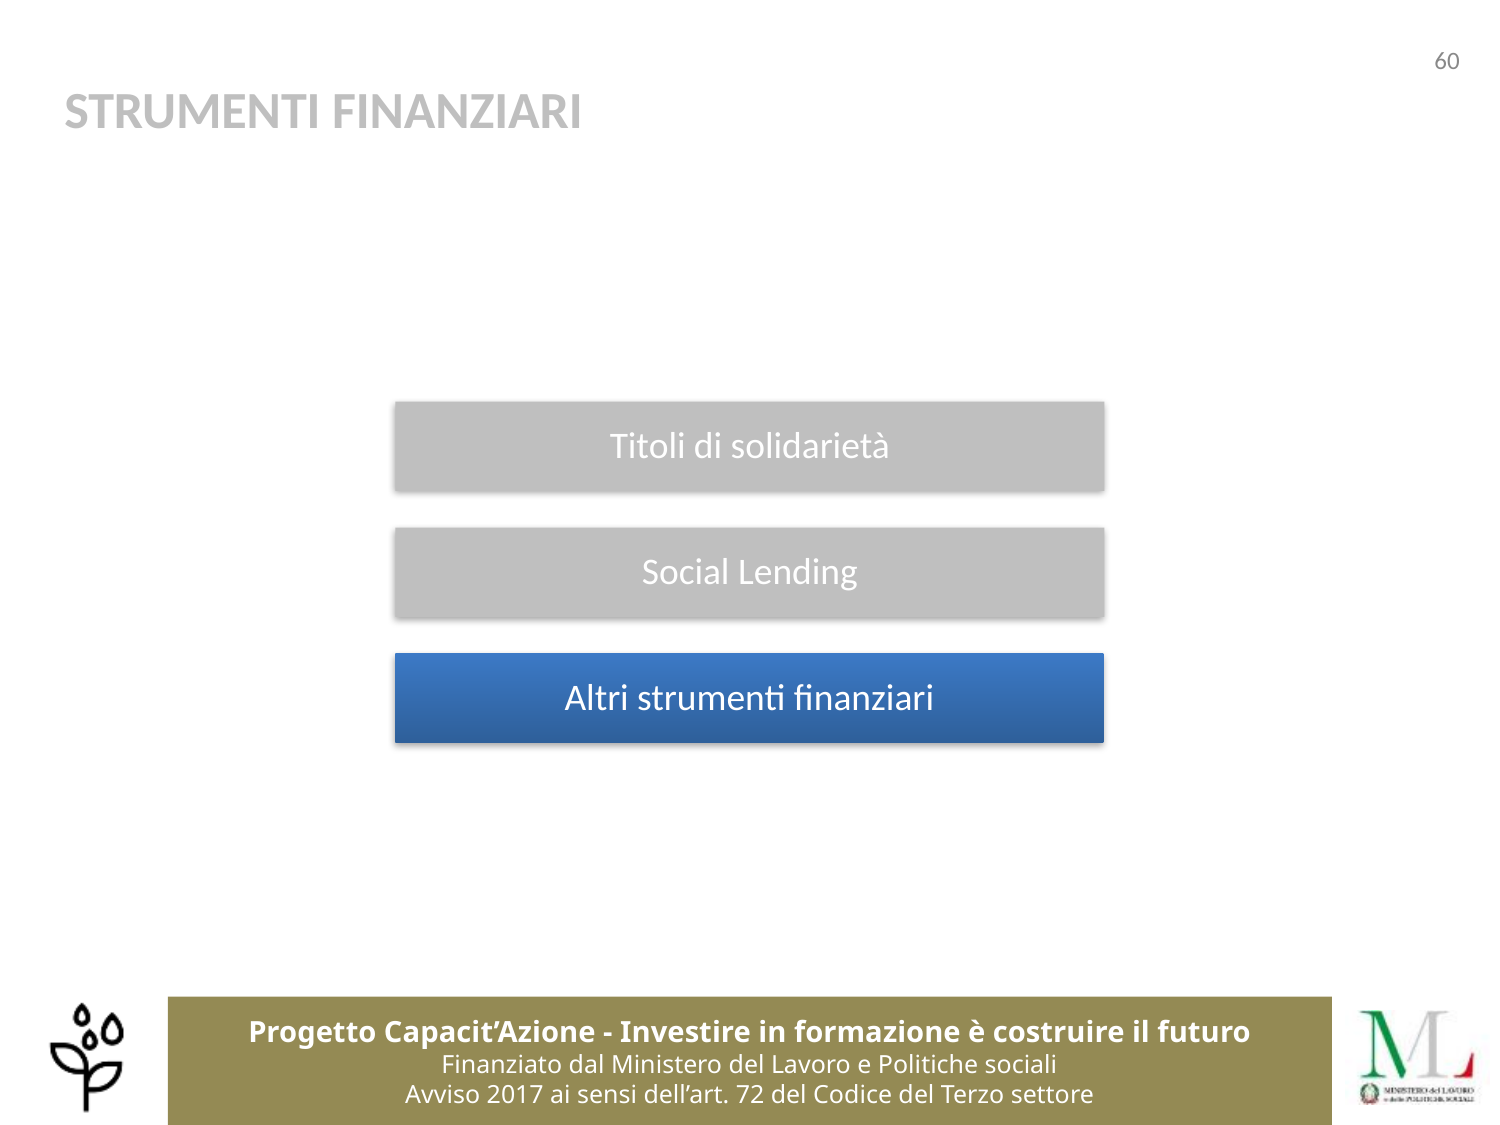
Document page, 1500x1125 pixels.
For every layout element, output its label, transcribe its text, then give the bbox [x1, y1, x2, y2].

picture [47, 1002, 129, 1113]
slide_number 60 [1124, 29, 1475, 90]
text_box STRUMENTI FINANZIARI [49, 69, 622, 159]
text_box Progetto Capacit’Azione - Investire in formazione è costruire il futuro Finanziato dal Ministero del Lavoro e Politiche sociali Avviso 2017 ai sensi dell’art. 72 del Codice del Terzo settore [166, 994, 1334, 1125]
picture [1345, 1009, 1491, 1106]
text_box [394, 216, 1106, 928]
